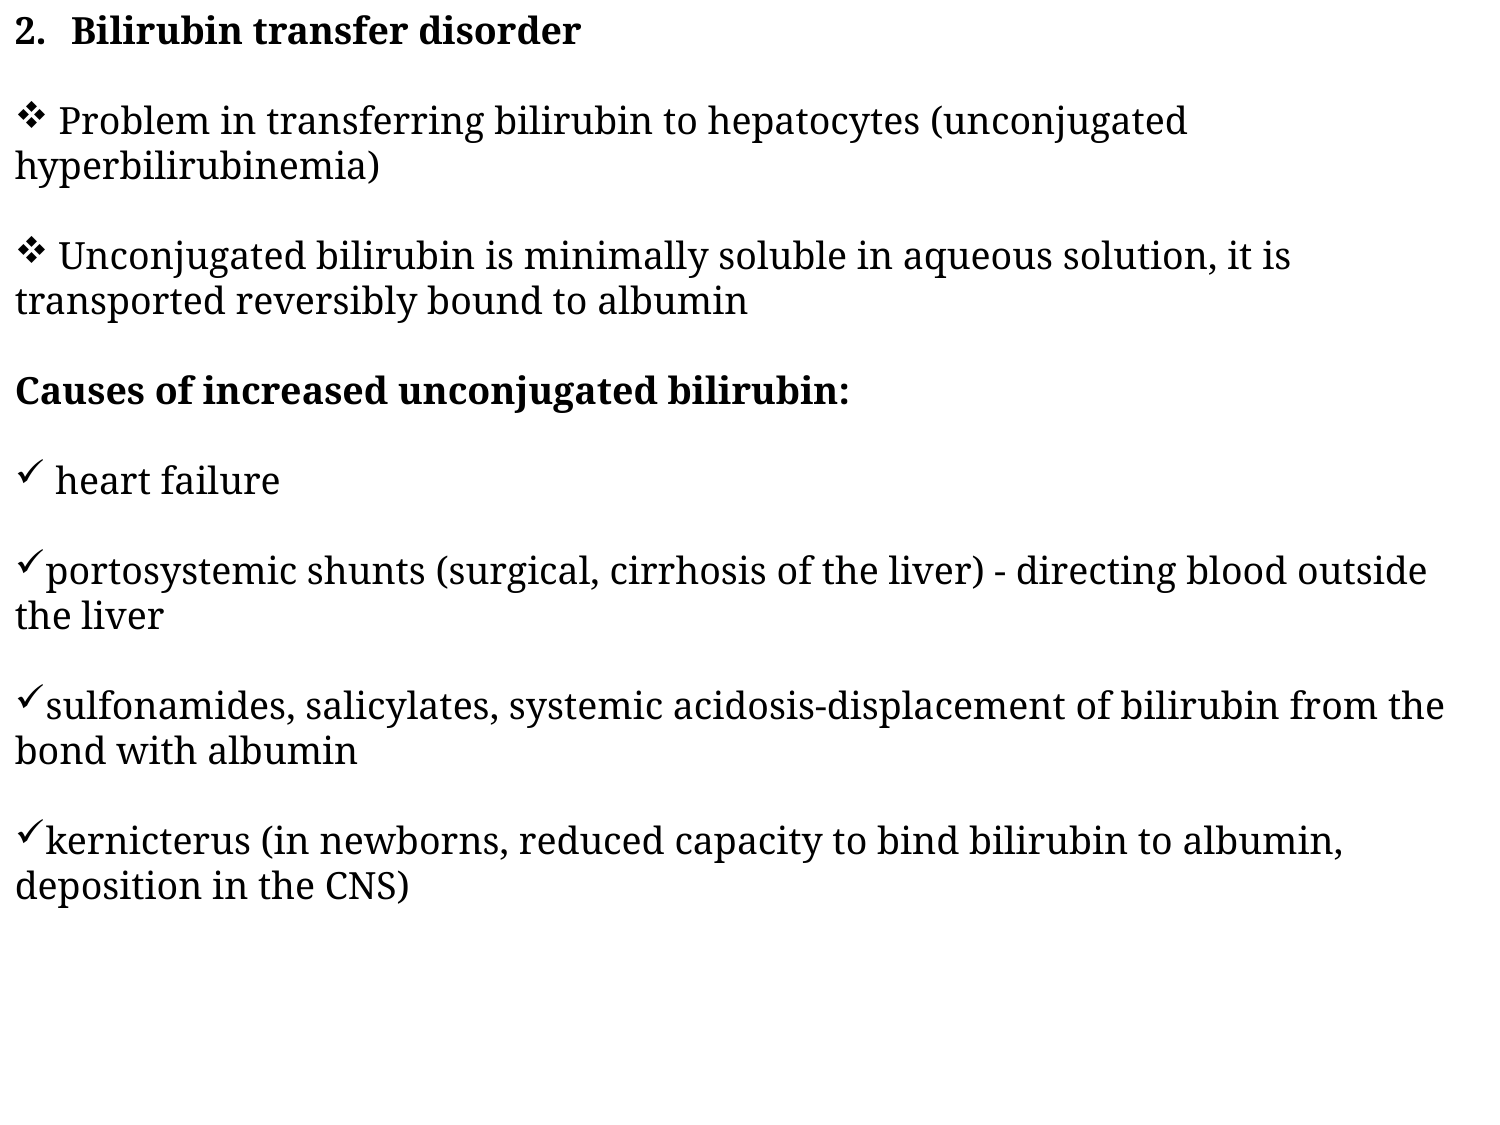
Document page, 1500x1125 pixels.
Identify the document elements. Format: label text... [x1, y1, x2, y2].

text_box Bilirubin transfer disorder Problem in transferring bilirubin to hepatocytes (unconjugated hyperbilirubinemia) Unconjugated bilirubin is minimally soluble in aqueous solution, it is transported reversibly bound to albumin Causes of increased unconjugated bilirubin: heart failure portosystemic shunts (surgical, cirrhosis of the liver) - directing blood outside the liver sulfonamides, salicylates, systemic acidosis-displacement of bilirubin from the bond with albumin kernicterus (in newborns, reduced capacity to bind bilirubin to albumin, deposition in the CNS) [0, 0, 1500, 915]
